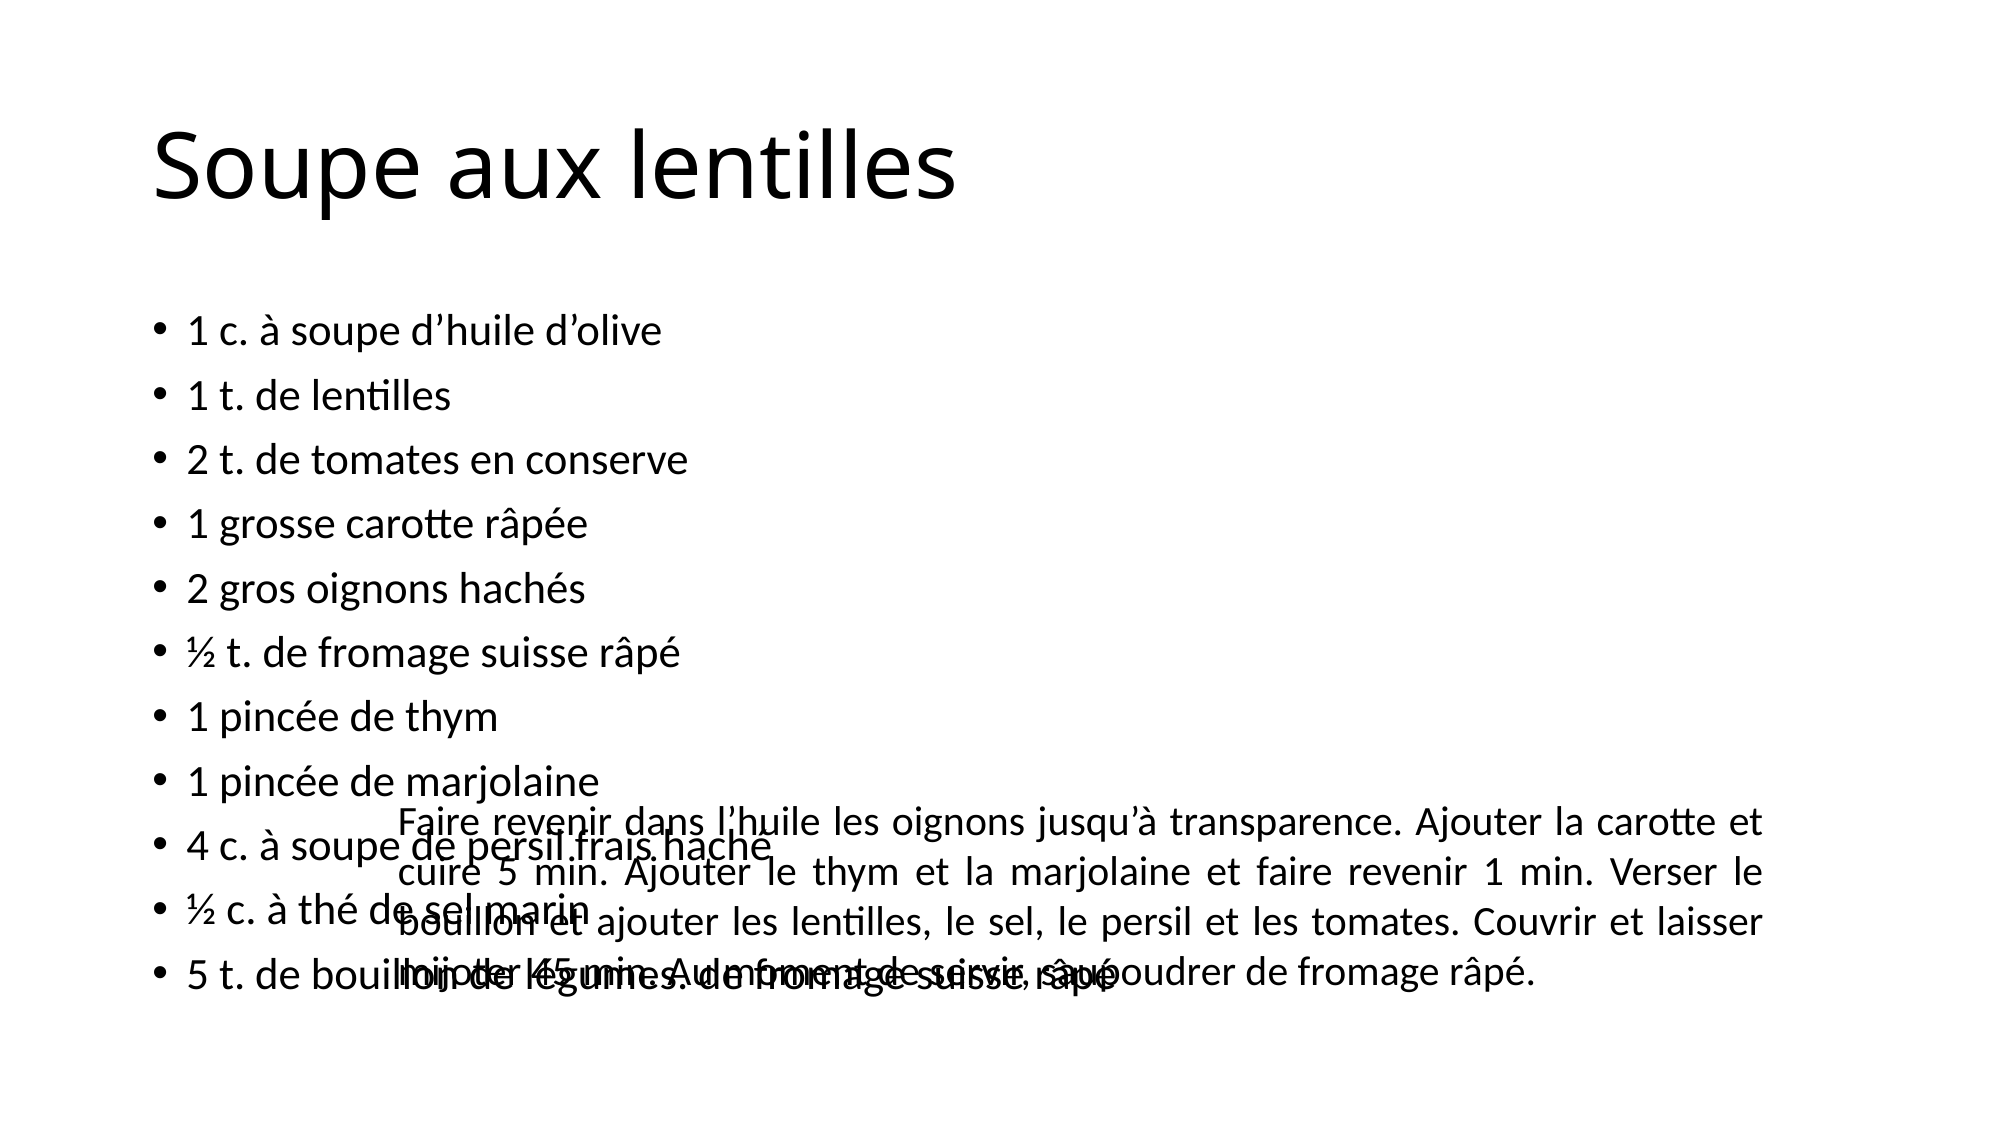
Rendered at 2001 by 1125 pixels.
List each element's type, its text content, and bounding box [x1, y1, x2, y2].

list 1 c. à soupe d’huile d’olive 1 t. de lentilles 2 t. de tomates en conserve 1 grosse carotte râpée 2 gros oignons hachés ½ t. de fromage suisse râpé 1 pincée de thym 1 pincée de marjolaine 4 c. à soupe de persil frais haché ½ c. à thé de sel marin 5 t. de bouillon de légumes. de fromage suisse râpé [137, 299, 1863, 1014]
text_box Faire revenir dans l’huile les oignons jusqu’à transparence. Ajouter la carotte et cuire 5 min. Ajouter le thym et la marjolaine et faire revenir 1 min. Verser le bouillon et ajouter les lentilles, le sel, le persil et les tomates. Couvrir et laisser mijoter 45 min. Au moment de servir, saupoudrer de fromage râpé. [383, 786, 1780, 1002]
title Soupe aux lentilles [137, 59, 1863, 278]
